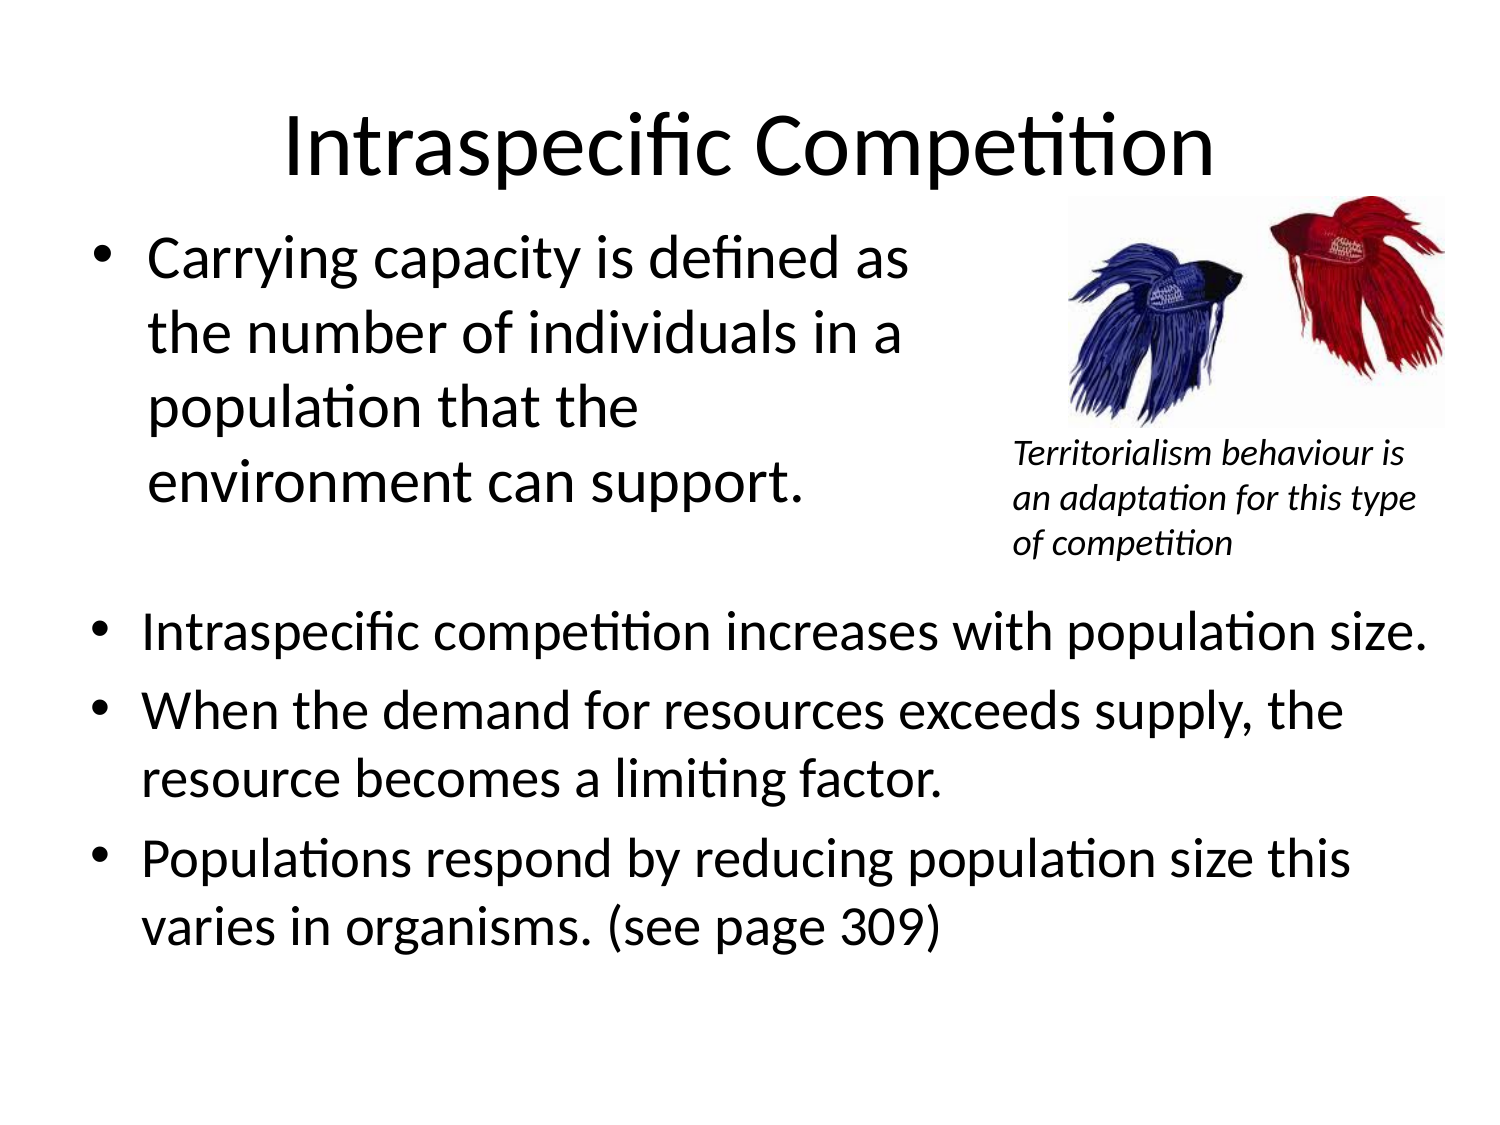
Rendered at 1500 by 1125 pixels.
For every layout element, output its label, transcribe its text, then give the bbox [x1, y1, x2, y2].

text_box Carrying capacity is defined as the number of individuals in a population that the environment can support. [76, 208, 975, 516]
text_box Territorialism behaviour is an adaptation for this type of competition [998, 420, 1436, 571]
title Intraspecific Competition [75, 45, 1425, 233]
list Intraspecific competition increases with population size. When the demand for resources exceeds supply, the resource becomes a limiting factor. Populations respond by reducing population size this varies in organisms. (see page 309) [75, 586, 1447, 1024]
picture [1068, 195, 1446, 428]
